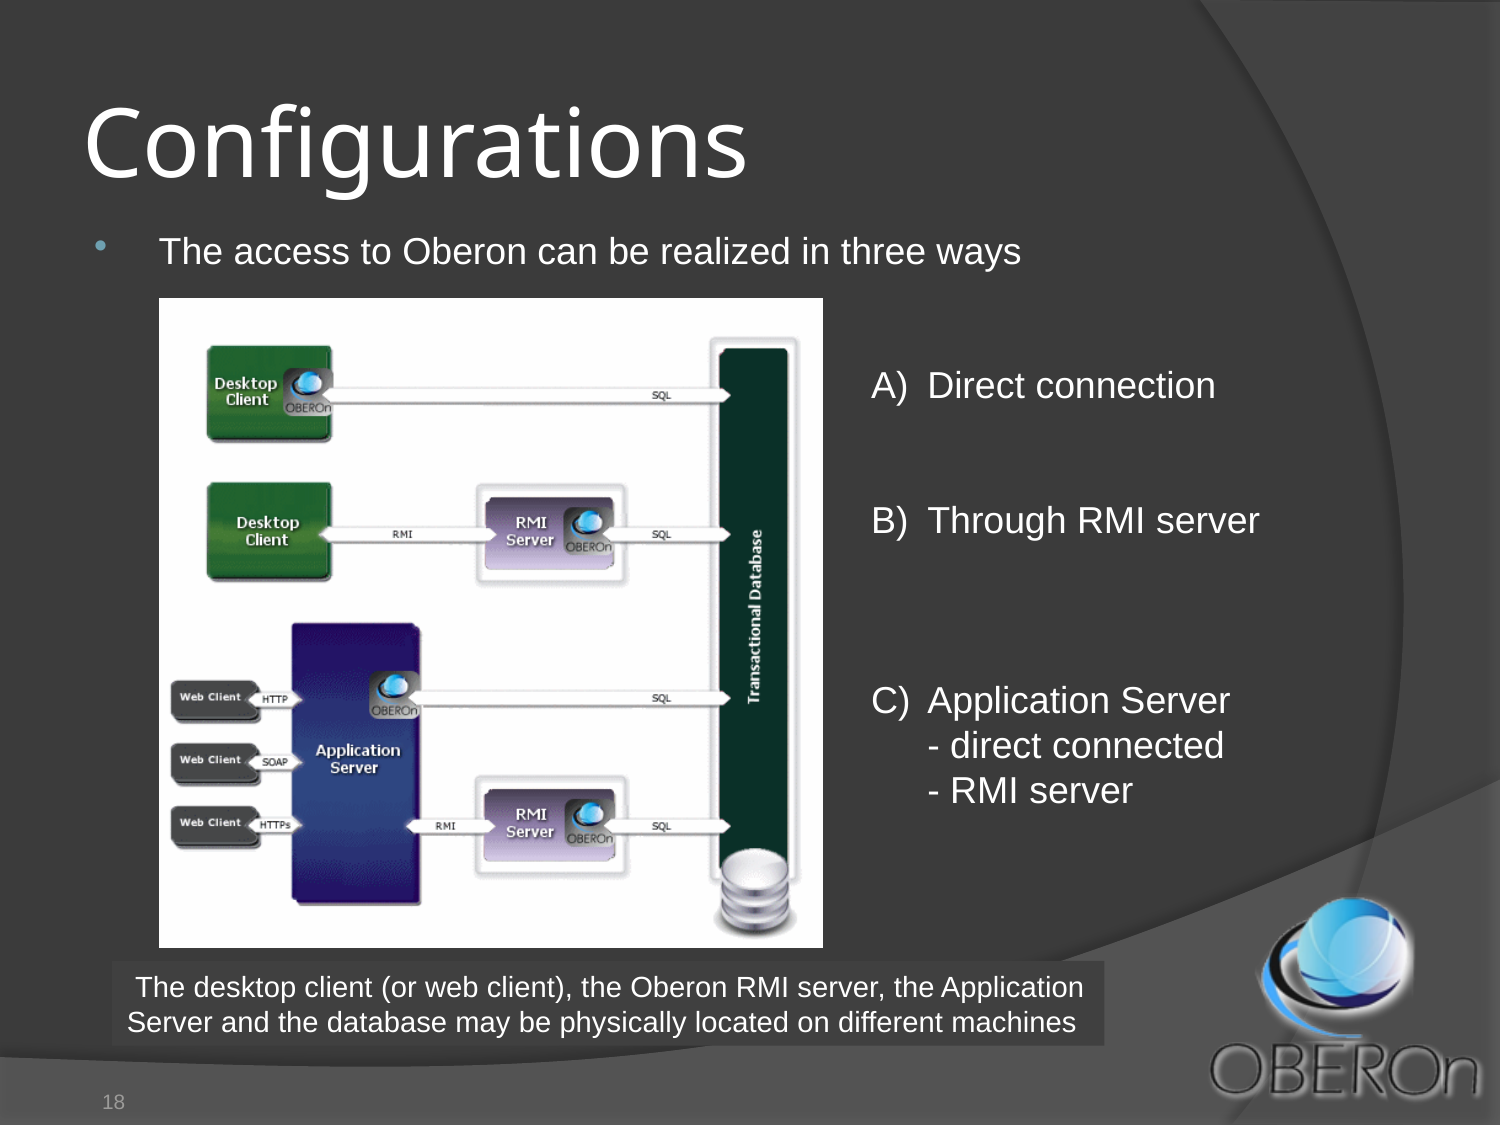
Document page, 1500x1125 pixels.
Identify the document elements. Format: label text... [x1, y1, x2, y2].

picture [159, 298, 824, 948]
slide_number 18 [0, 1053, 125, 1114]
list The access to Oberon can be realized in three ways [75, 219, 1436, 963]
title Configurations [75, 45, 1400, 219]
picture [1198, 892, 1489, 1105]
text_box The desktop client (or web client), the Oberon RMI server, the Application Server and the database may be physically located on different machines [112, 960, 1105, 1046]
text_box Direct connection Through RMI server Application Server - direct connected - RMI server [856, 353, 1341, 864]
